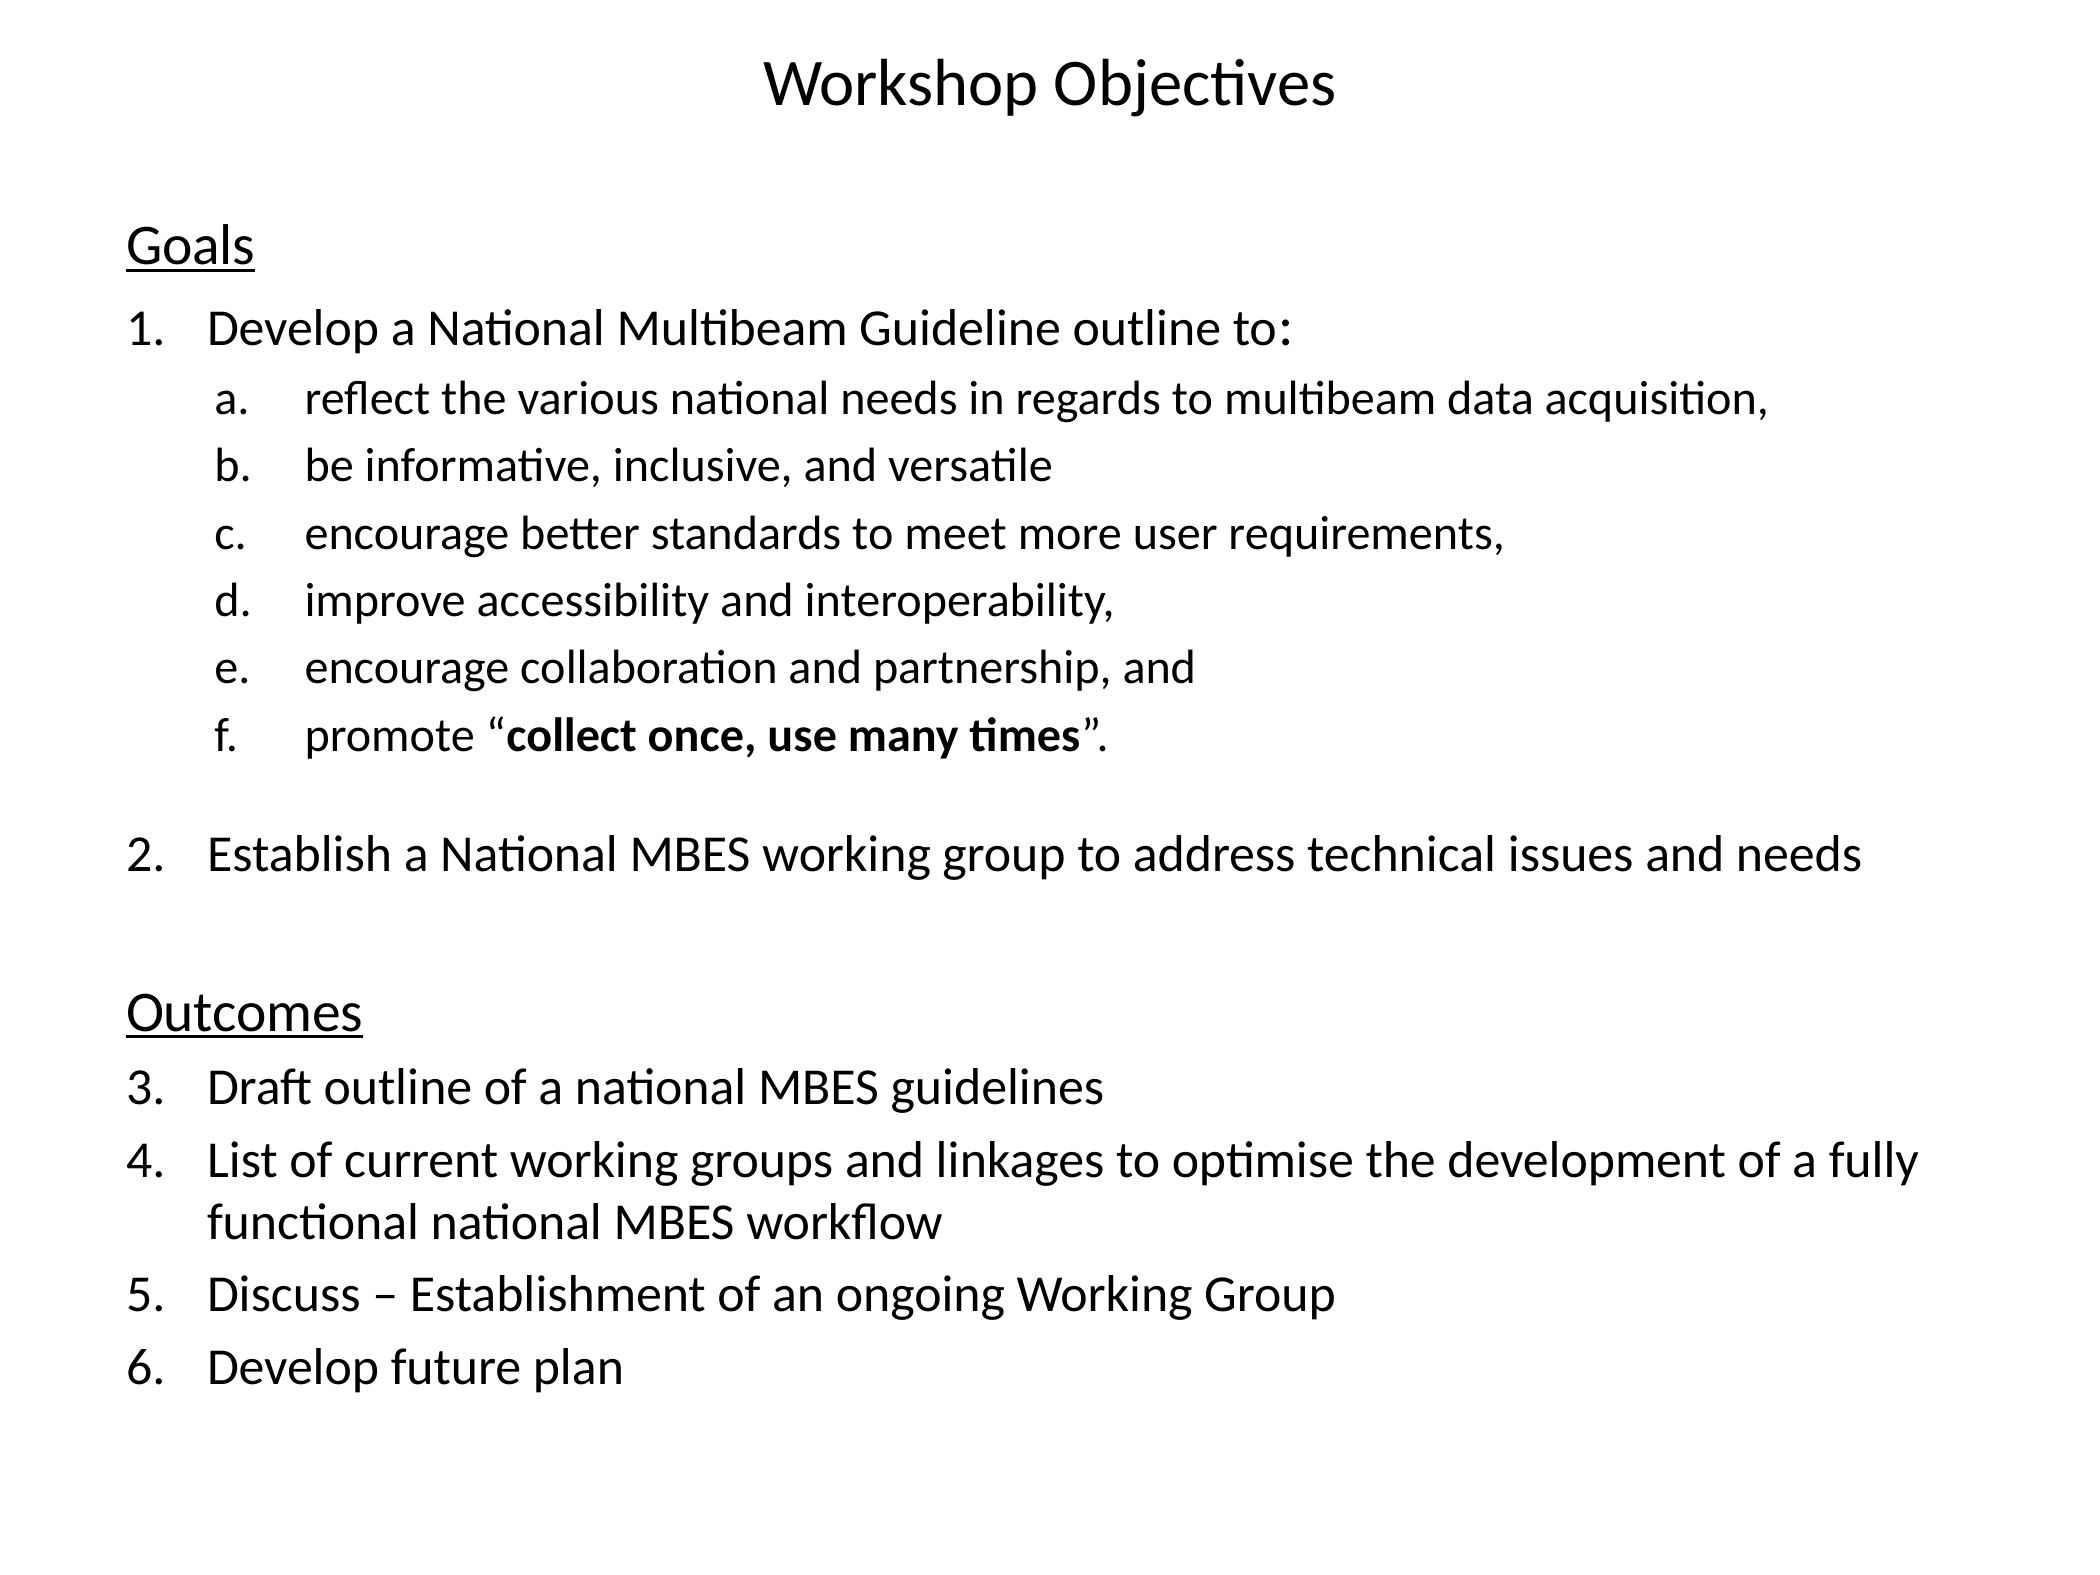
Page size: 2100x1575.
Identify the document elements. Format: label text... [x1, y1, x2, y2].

title Workshop Objectives [105, 7, 1995, 150]
list Goals Develop a National Multibeam Guideline outline to: reflect the various national needs in regards to multibeam data acquisition, be informative, inclusive, and versatile encourage better standards to meet more user requirements, improve accessibility and interoperability, encourage collaboration and partnership, and promote “collect once, use many times”. Establish a National MBES working group to address technical issues and needs Outcomes Draft outline of a national MBES guidelines List of current working groups and linkages to optimise the development of a fully functional national MBES workflow Discuss – Establishment of an ongoing Working Group Develop future plan [105, 196, 2066, 1407]
